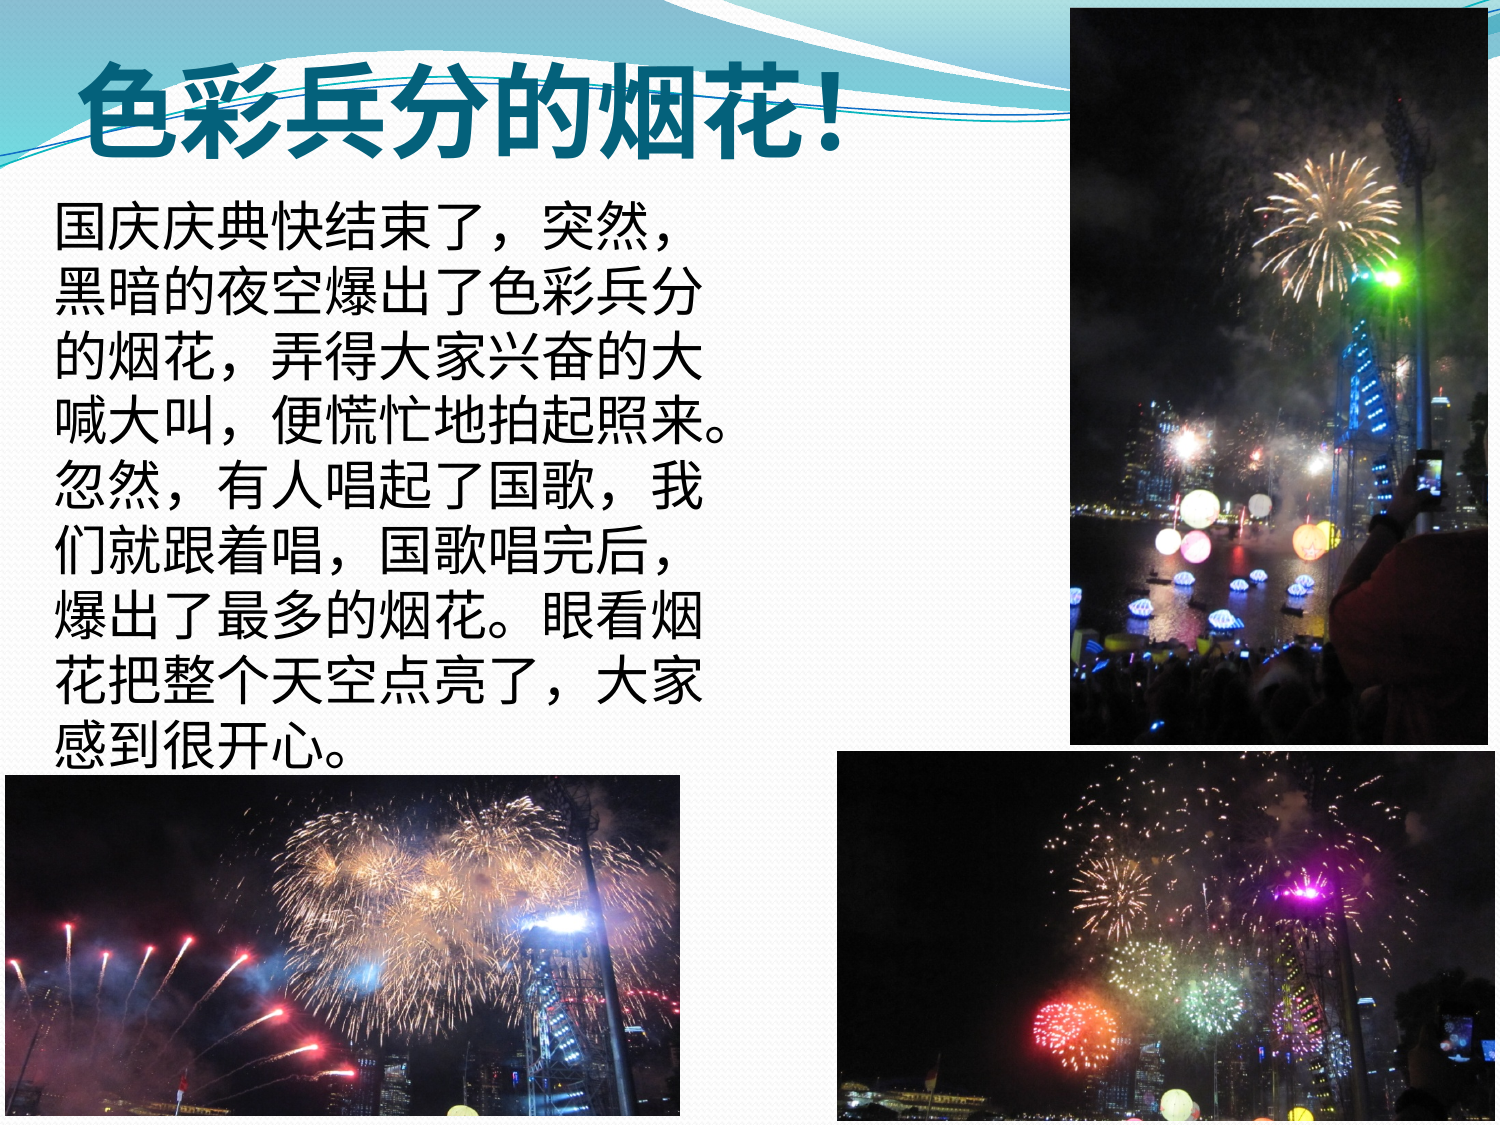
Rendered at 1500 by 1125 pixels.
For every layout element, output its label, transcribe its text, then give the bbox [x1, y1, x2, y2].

picture [837, 751, 1495, 1121]
picture [5, 774, 680, 1117]
picture [1070, 595, 1488, 745]
picture [909, 8, 1500, 585]
title 色彩兵分的烟花！ [75, 0, 1425, 172]
list 国庆庆典快结束了，突然，黑暗的夜空爆出了色彩兵分的烟花，弄得大家兴奋的大喊大叫，便慌忙地拍起照来。忽然，有人唱起了国歌，我们就跟着唱，国歌唱完后，爆出了最多的烟花。眼看烟花把整个天空点亮了，大家感到很开心。 [0, 184, 752, 837]
